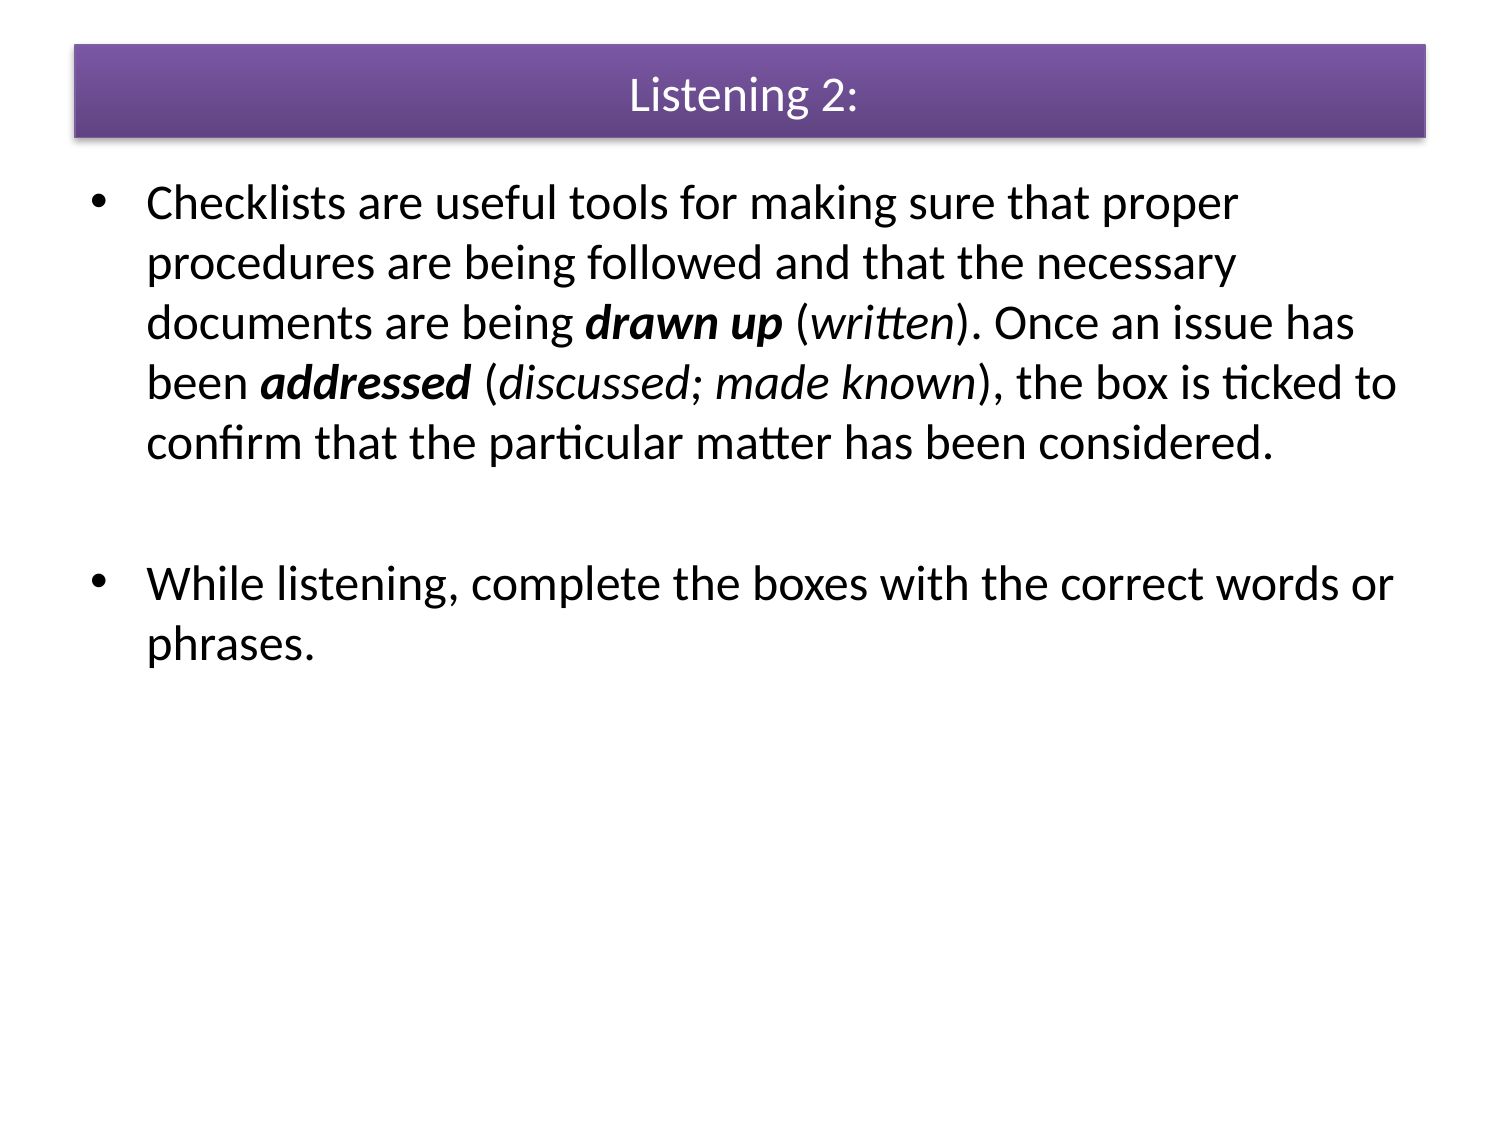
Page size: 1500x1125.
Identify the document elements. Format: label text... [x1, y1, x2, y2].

list Checklists are useful tools for making sure that proper procedures are being followed and that the necessary documents are being drawn up (written). Once an issue has been addressed (discussed; made known), the box is ticked to confirm that the particular matter has been considered. While listening, complete the boxes with the correct words or phrases. [75, 162, 1425, 1005]
title Listening 2: [74, 44, 1426, 138]
